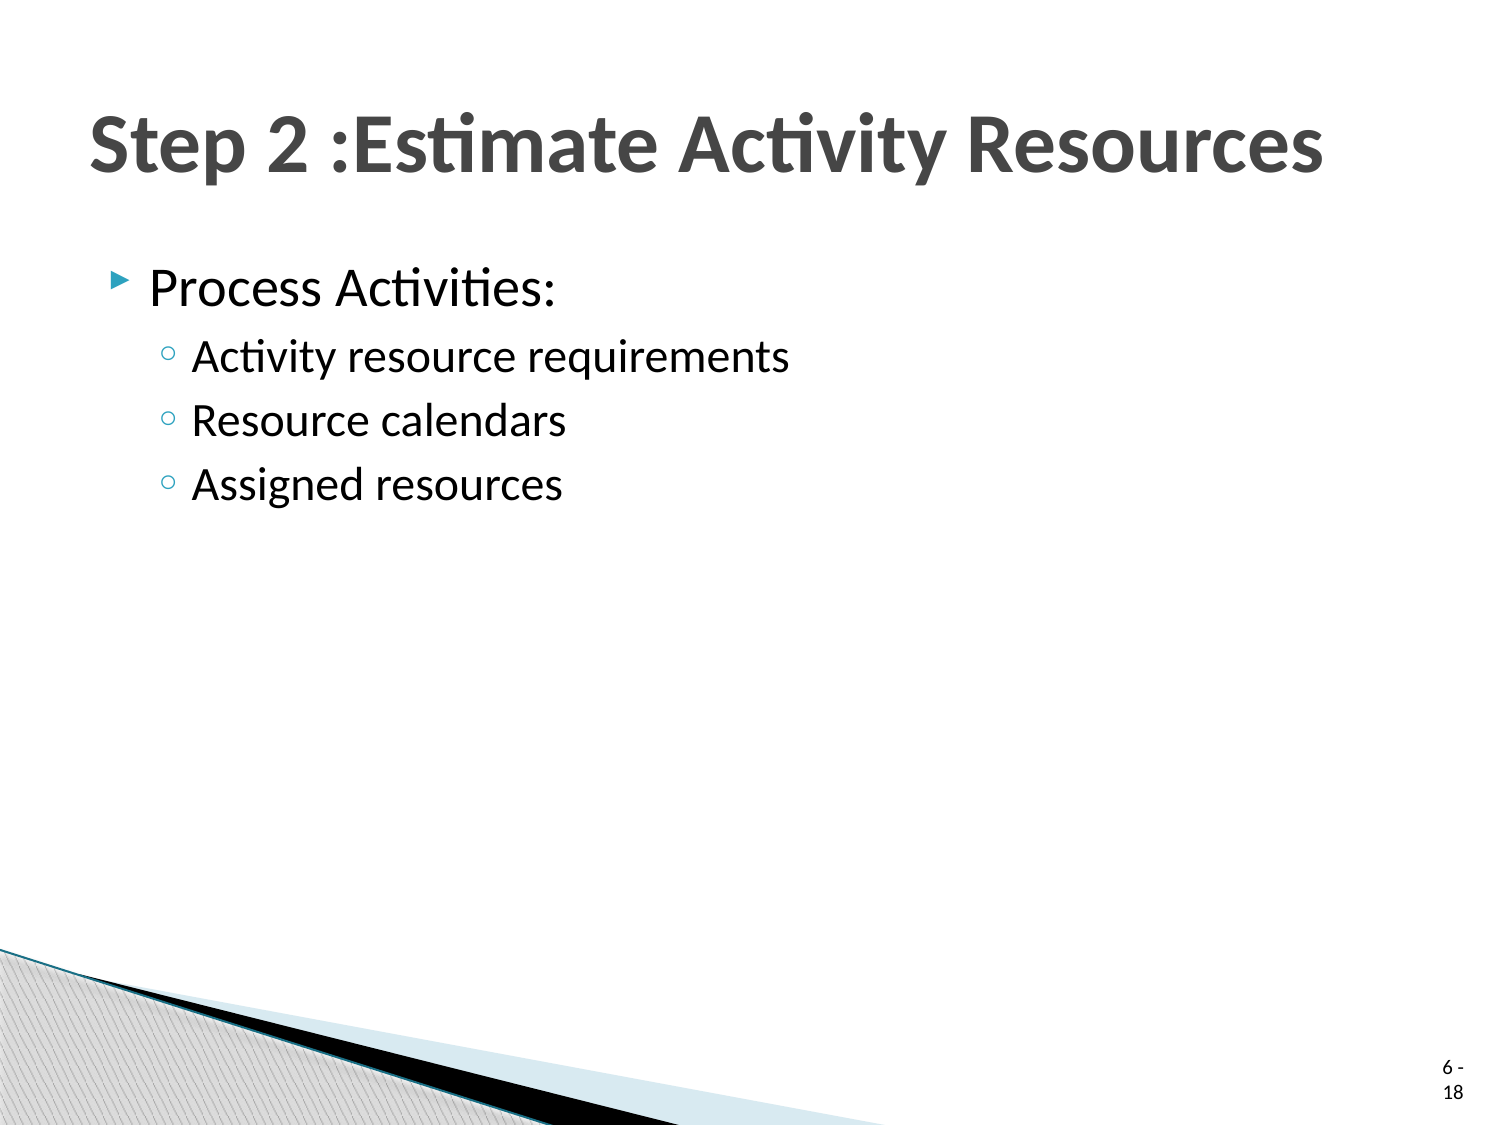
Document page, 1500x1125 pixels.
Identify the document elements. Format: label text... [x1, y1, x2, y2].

list Process Activities: Activity resource requirements Resource calendars Assigned resources [75, 243, 1425, 986]
slide_number 6 - 18 [1418, 1051, 1479, 1112]
title Step 2 :Estimate Activity Resources [75, 45, 1425, 233]
